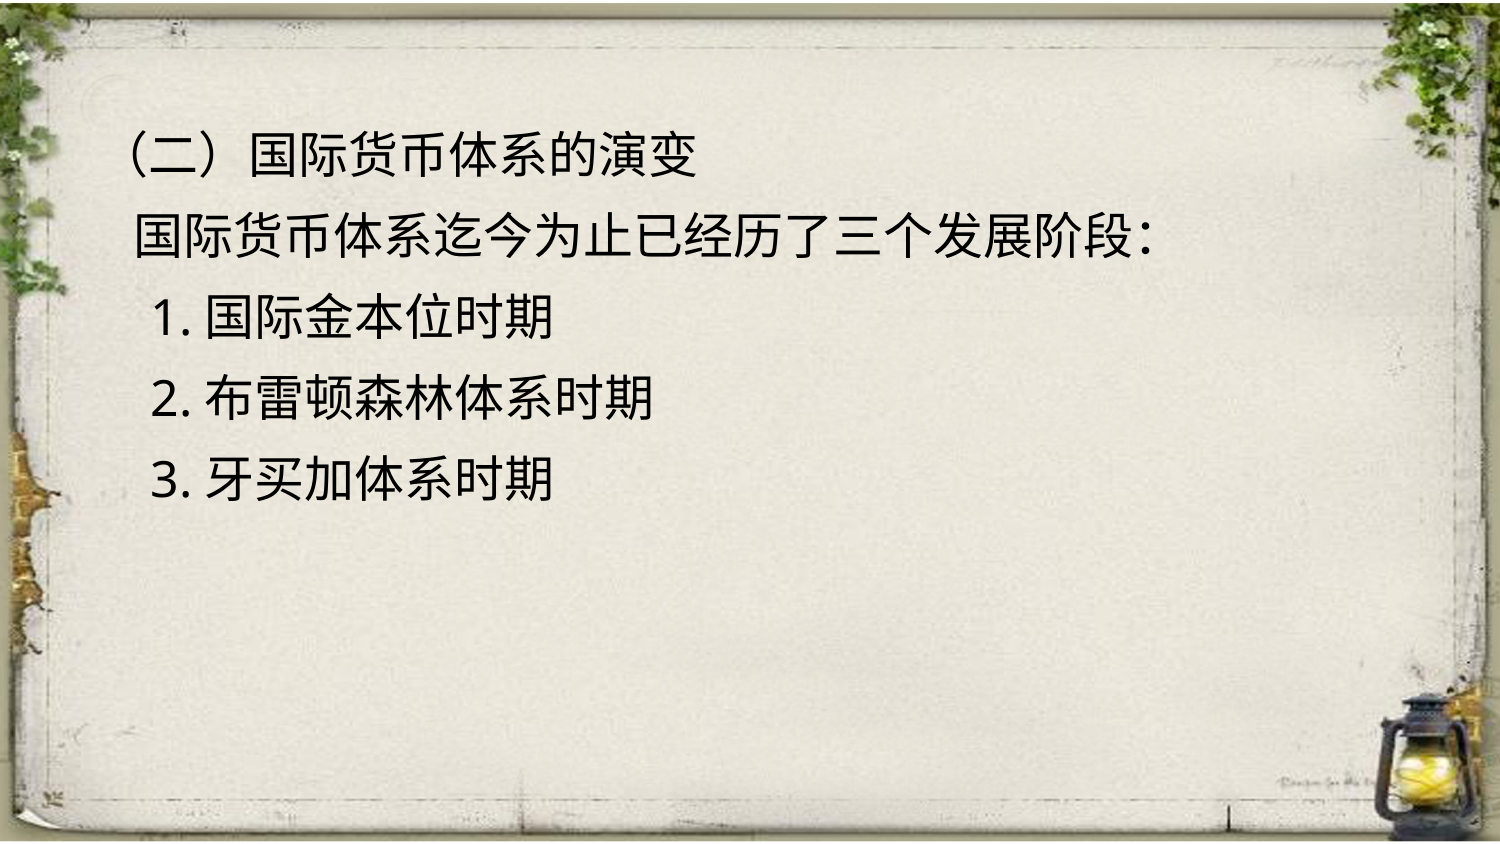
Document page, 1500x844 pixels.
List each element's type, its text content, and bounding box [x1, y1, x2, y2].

picture [0, 0, 1500, 844]
list （二）国际货币体系的演变 国际货币体系迄今为止已经历了三个发展阶段： 1.国际金本位时期 2.布雷顿森林体系时期 3.牙买加体系时期 [83, 116, 1469, 764]
